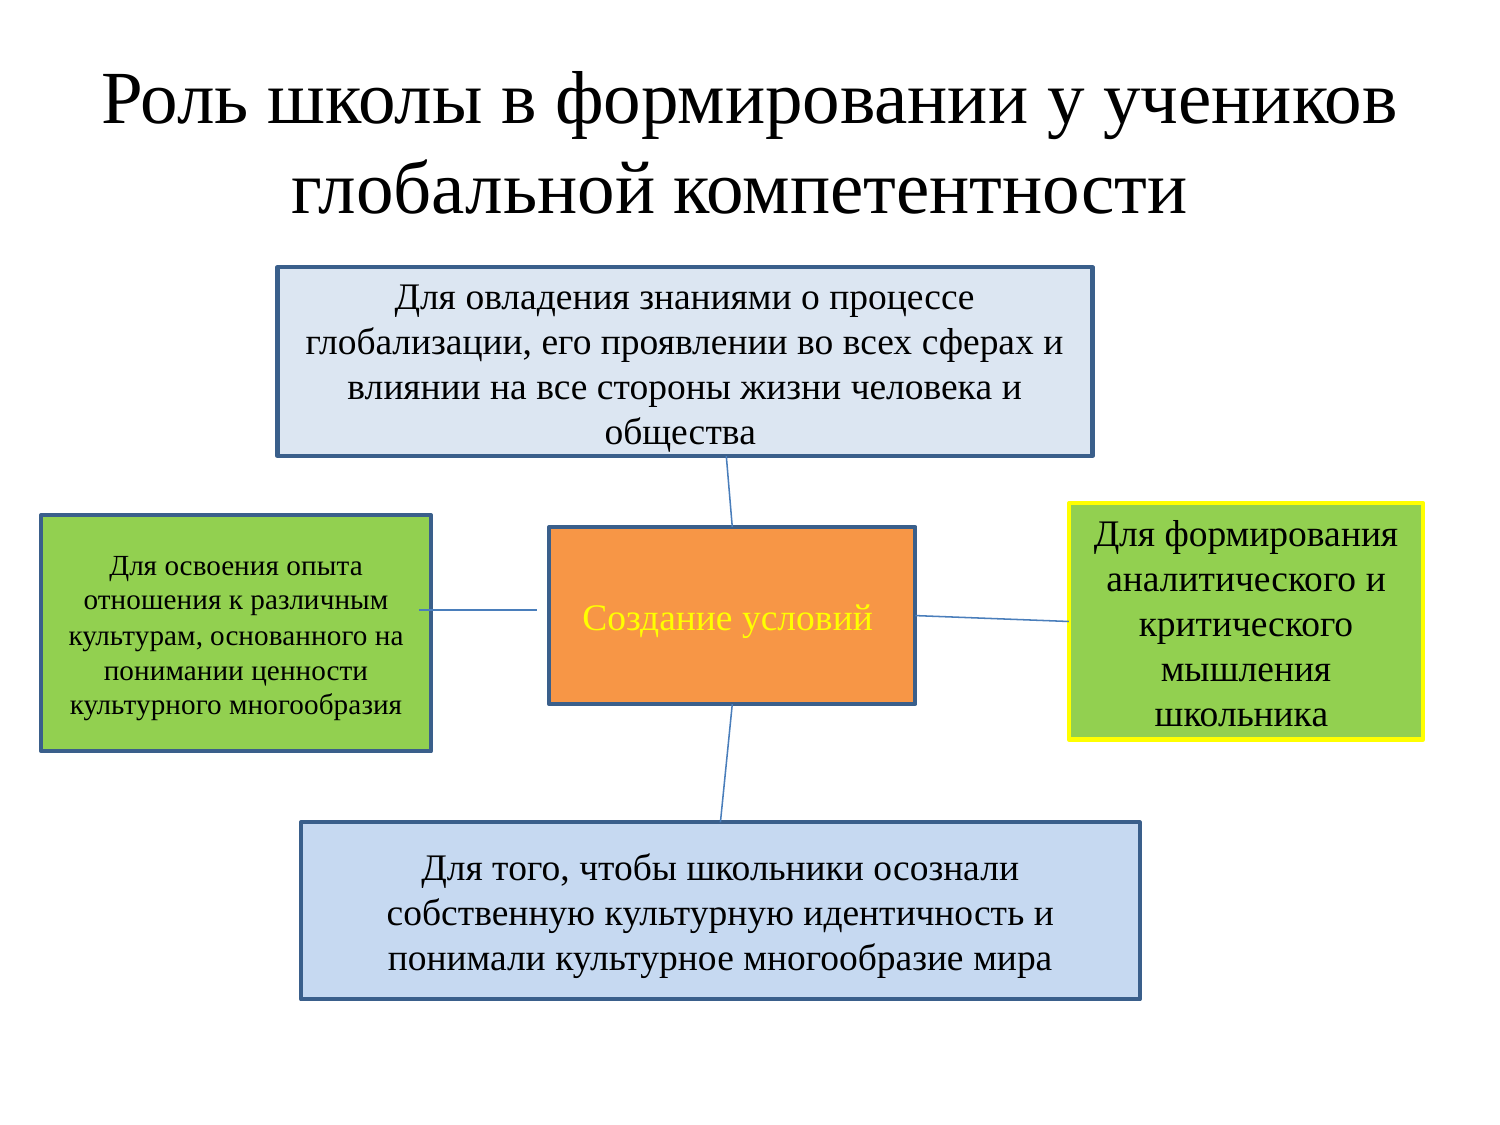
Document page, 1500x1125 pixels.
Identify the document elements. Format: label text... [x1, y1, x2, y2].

text_box Создание условий [547, 525, 917, 706]
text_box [915, 615, 1070, 622]
title Роль школы в формировании у учеников глобальной компетентности [75, 45, 1425, 233]
text_box Для того, чтобы школьники осознали собственную культурную идентичность и понимали культурное многообразие мира [299, 820, 1142, 1001]
text_box Для овладения знаниями о процессе глобализации, его проявлении во всех сферах и влиянии на все стороны жизни человека и общества [275, 265, 1095, 458]
text_box Для формирования аналитического и критического мышления школьника [1067, 501, 1425, 742]
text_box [720, 703, 733, 823]
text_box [726, 455, 733, 528]
text_box Для освоения опыта отношения к различным культурам, основанного на понимании ценности культурного многообразия [39, 513, 433, 753]
